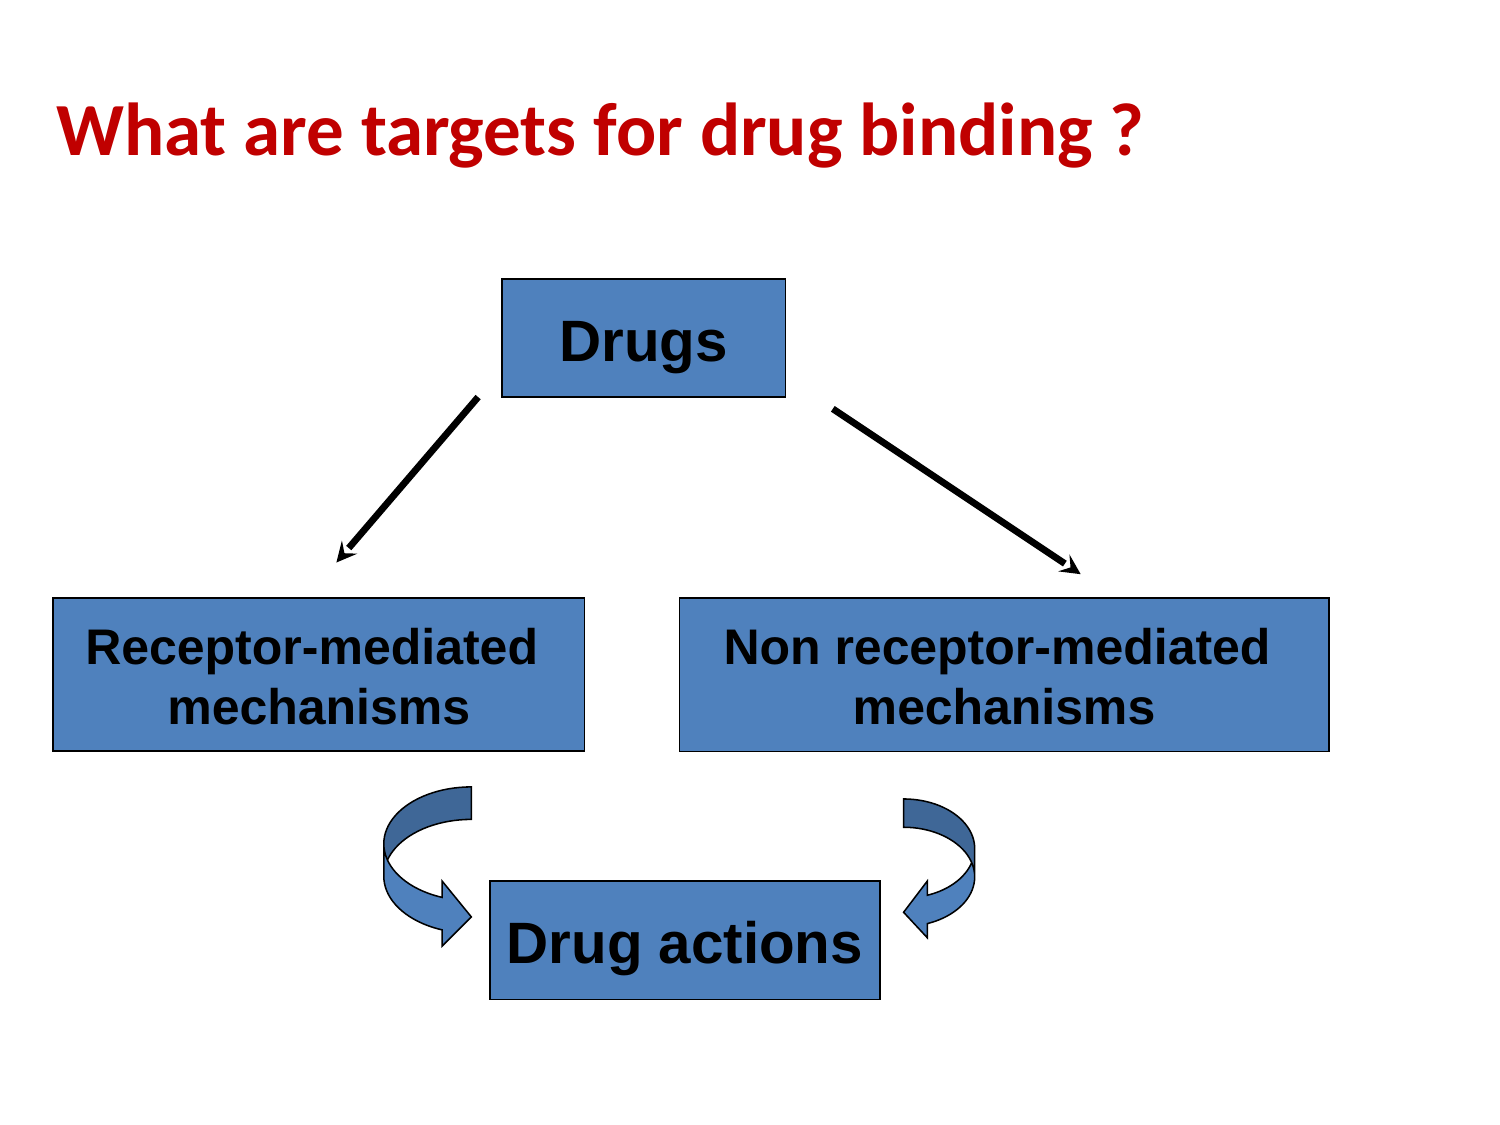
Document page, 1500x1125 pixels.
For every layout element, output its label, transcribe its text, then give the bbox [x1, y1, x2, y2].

text_box Receptor-mediated mechanisms [53, 597, 585, 752]
text_box [383, 786, 472, 947]
text_box [1066, 562, 1081, 575]
text_box [336, 549, 350, 563]
text_box Non receptor-mediated mechanisms [679, 597, 1329, 752]
text_box [903, 798, 975, 938]
text_box Drugs [501, 278, 786, 398]
text_box Drug actions [490, 881, 880, 1000]
list What are targets for drug binding ? [40, 54, 1460, 1083]
